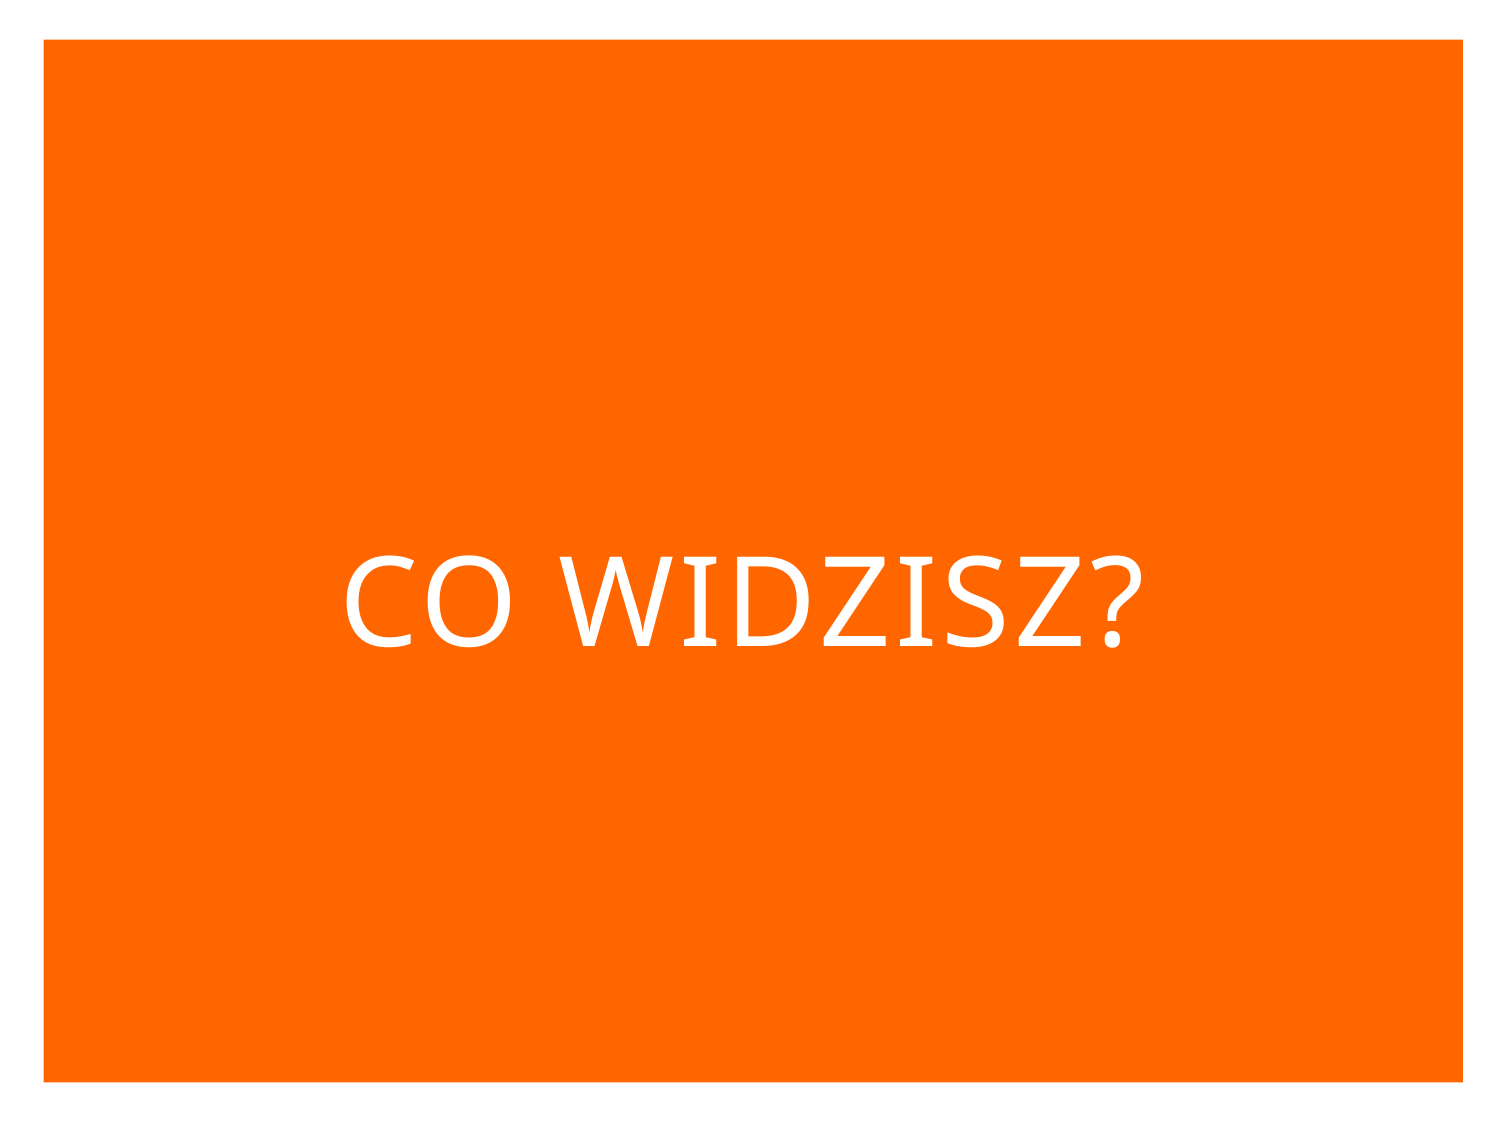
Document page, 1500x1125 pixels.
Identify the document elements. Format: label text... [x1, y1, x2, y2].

title Co widzisz? [198, 0, 1288, 678]
